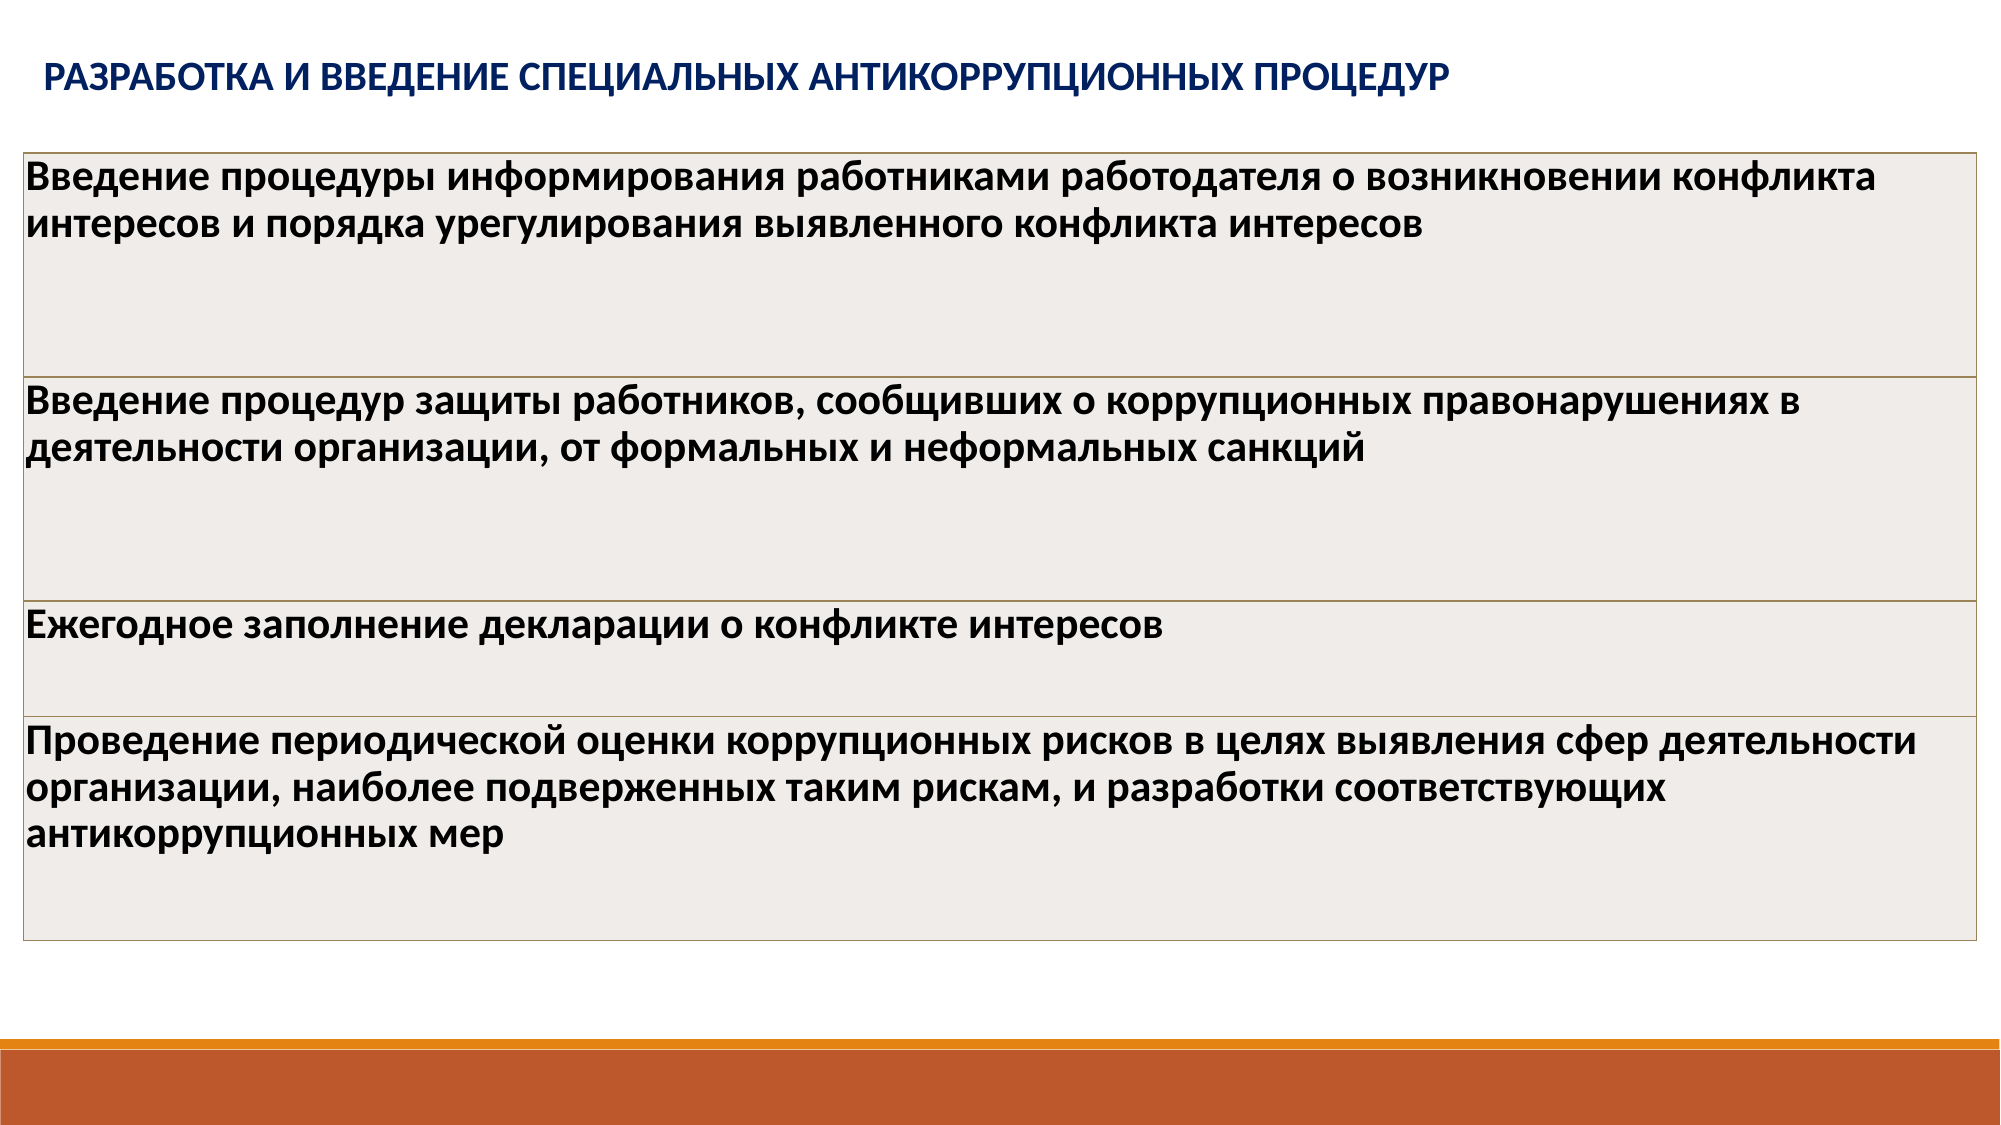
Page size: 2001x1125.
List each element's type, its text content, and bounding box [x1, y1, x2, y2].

table_cell Проведение периодической оценки коррупционных рисков в целях выявления сфер деятельности организации, наиболее подверженных таким рискам, и разработки соответствующих антикоррупционных мер [24, 717, 1976, 940]
table_cell Ежегодное заполнение декларации о конфликте интересов [24, 602, 1976, 716]
table_header Введение процедуры информирования работниками работодателя о возникновении конфликта интересов и порядка урегулирования выявленного конфликта интересов [24, 154, 1976, 376]
text_box РАЗРАБОТКА И ВВЕДЕНИЕ СПЕЦИАЛЬНЫХ АНТИКОРРУПЦИОННЫХ ПРОЦЕДУР [23, 38, 1585, 109]
table_cell Введение процедур защиты работников, сообщивших о коррупционных правонарушениях в деятельности организации, от формальных и неформальных санкций [24, 378, 1976, 600]
